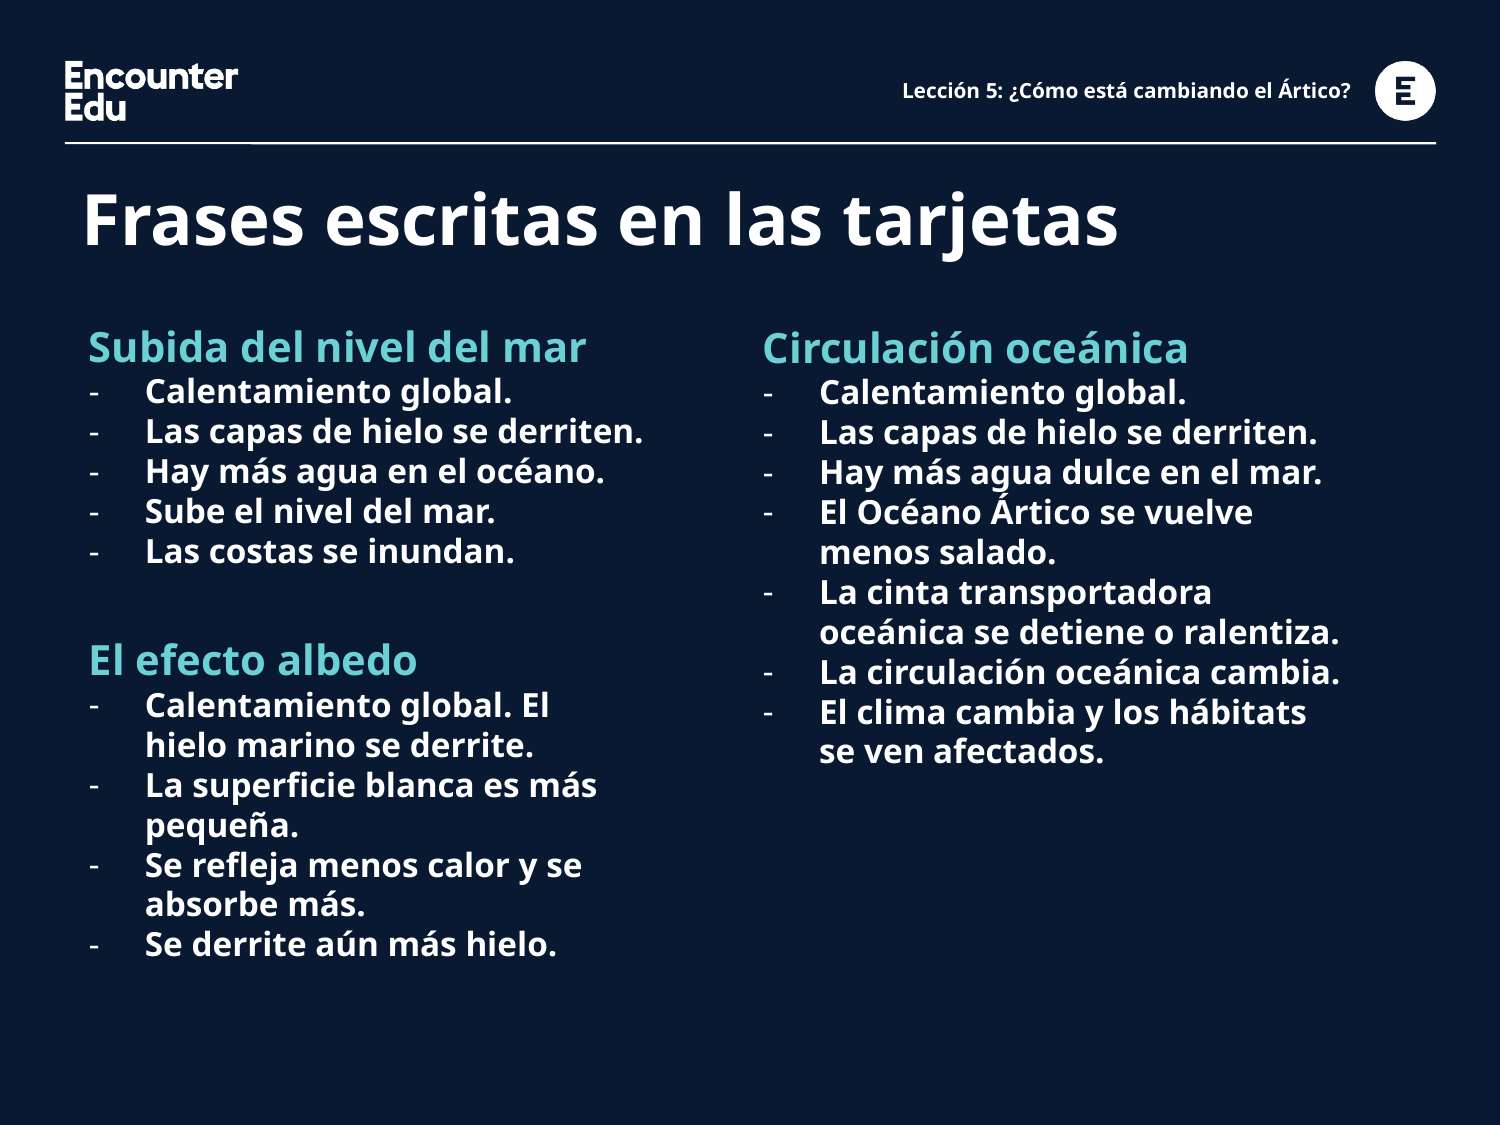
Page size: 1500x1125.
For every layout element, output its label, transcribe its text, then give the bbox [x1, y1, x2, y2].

picture [1373, 59, 1437, 122]
title Lección 5: ¿Cómo está cambiando el Ártico? [675, 71, 1359, 113]
text_box Frases escritas en las tarjetas [73, 163, 1424, 367]
text_box El efecto albedo Calentamiento global. El hielo marino se derrite. La superficie blanca es más pequeña. Se refleja menos calor y se absorbe más. Se derrite aún más hielo. [74, 626, 631, 971]
picture [61, 59, 243, 122]
text_box Subida del nivel del mar Calentamiento global. Las capas de hielo se derriten. Hay más agua en el océano. Sube el nivel del mar. Las costas se inundan. [74, 313, 707, 578]
text_box Circulación oceánica Calentamiento global. Las capas de hielo se derriten. Hay más agua dulce en el mar. El Océano Ártico se vuelve menos salado. La cinta transportadora oceánica se detiene o ralentiza. La circulación oceánica cambia. El clima cambia y los hábitats se ven afectados. [748, 314, 1365, 778]
